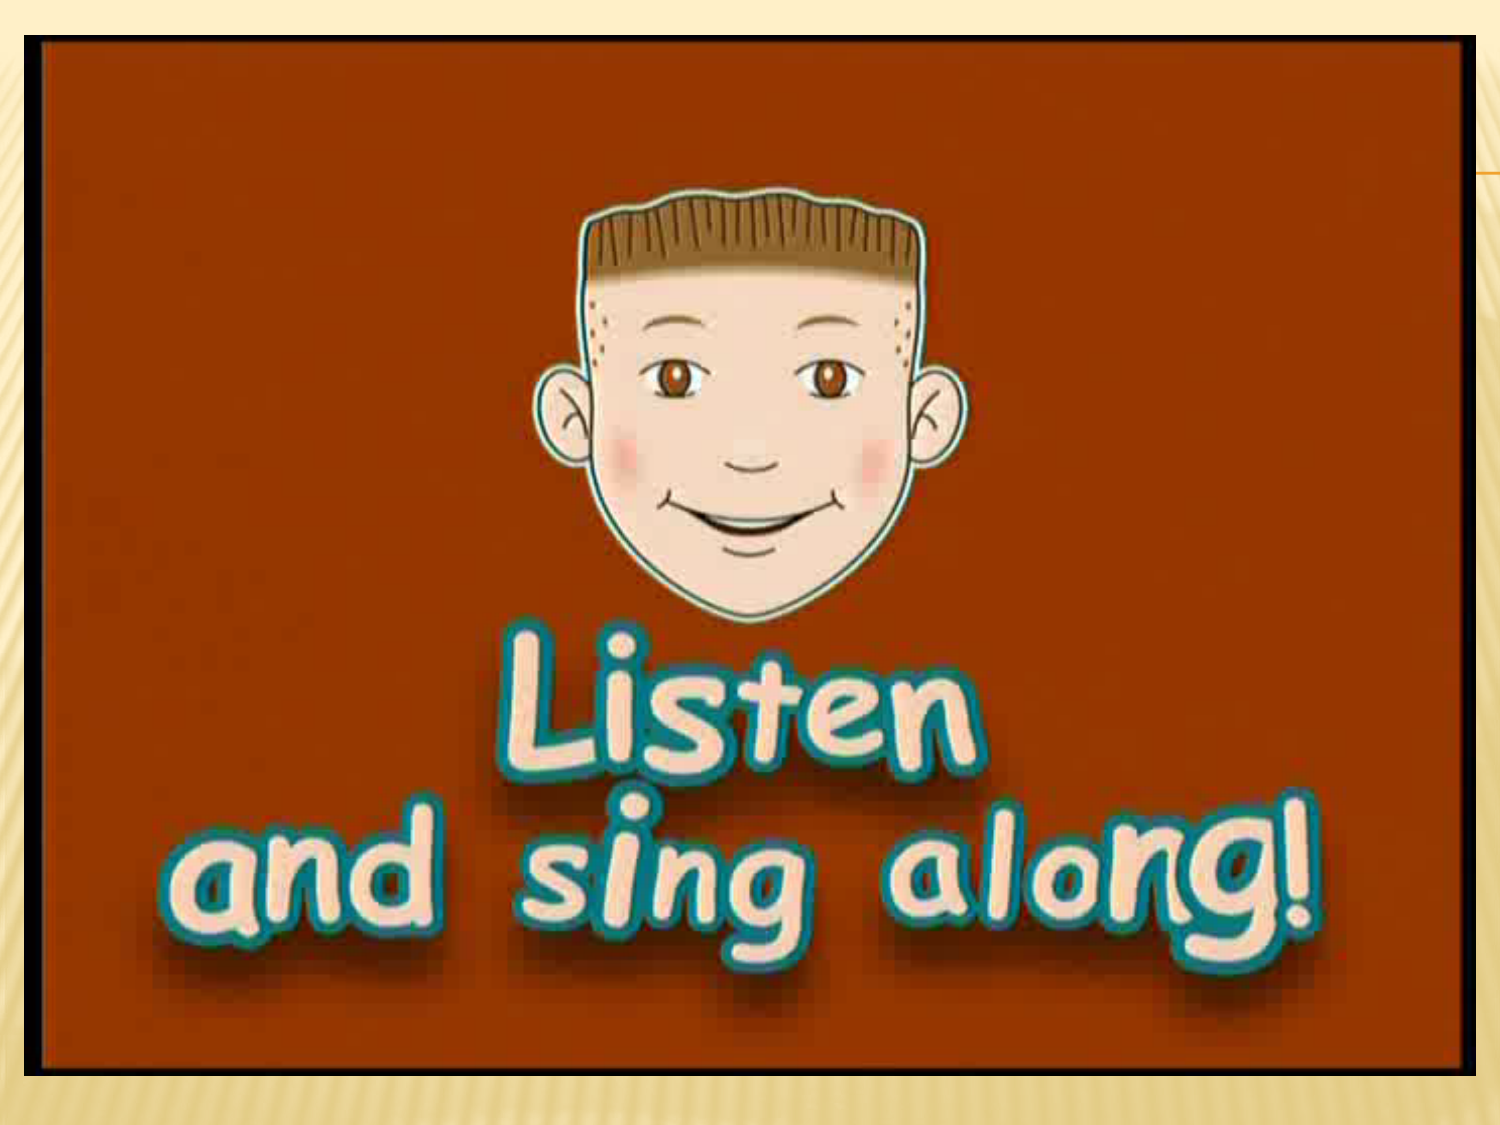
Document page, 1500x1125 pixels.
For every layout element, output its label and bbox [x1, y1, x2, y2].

list [23, 34, 1477, 1077]
